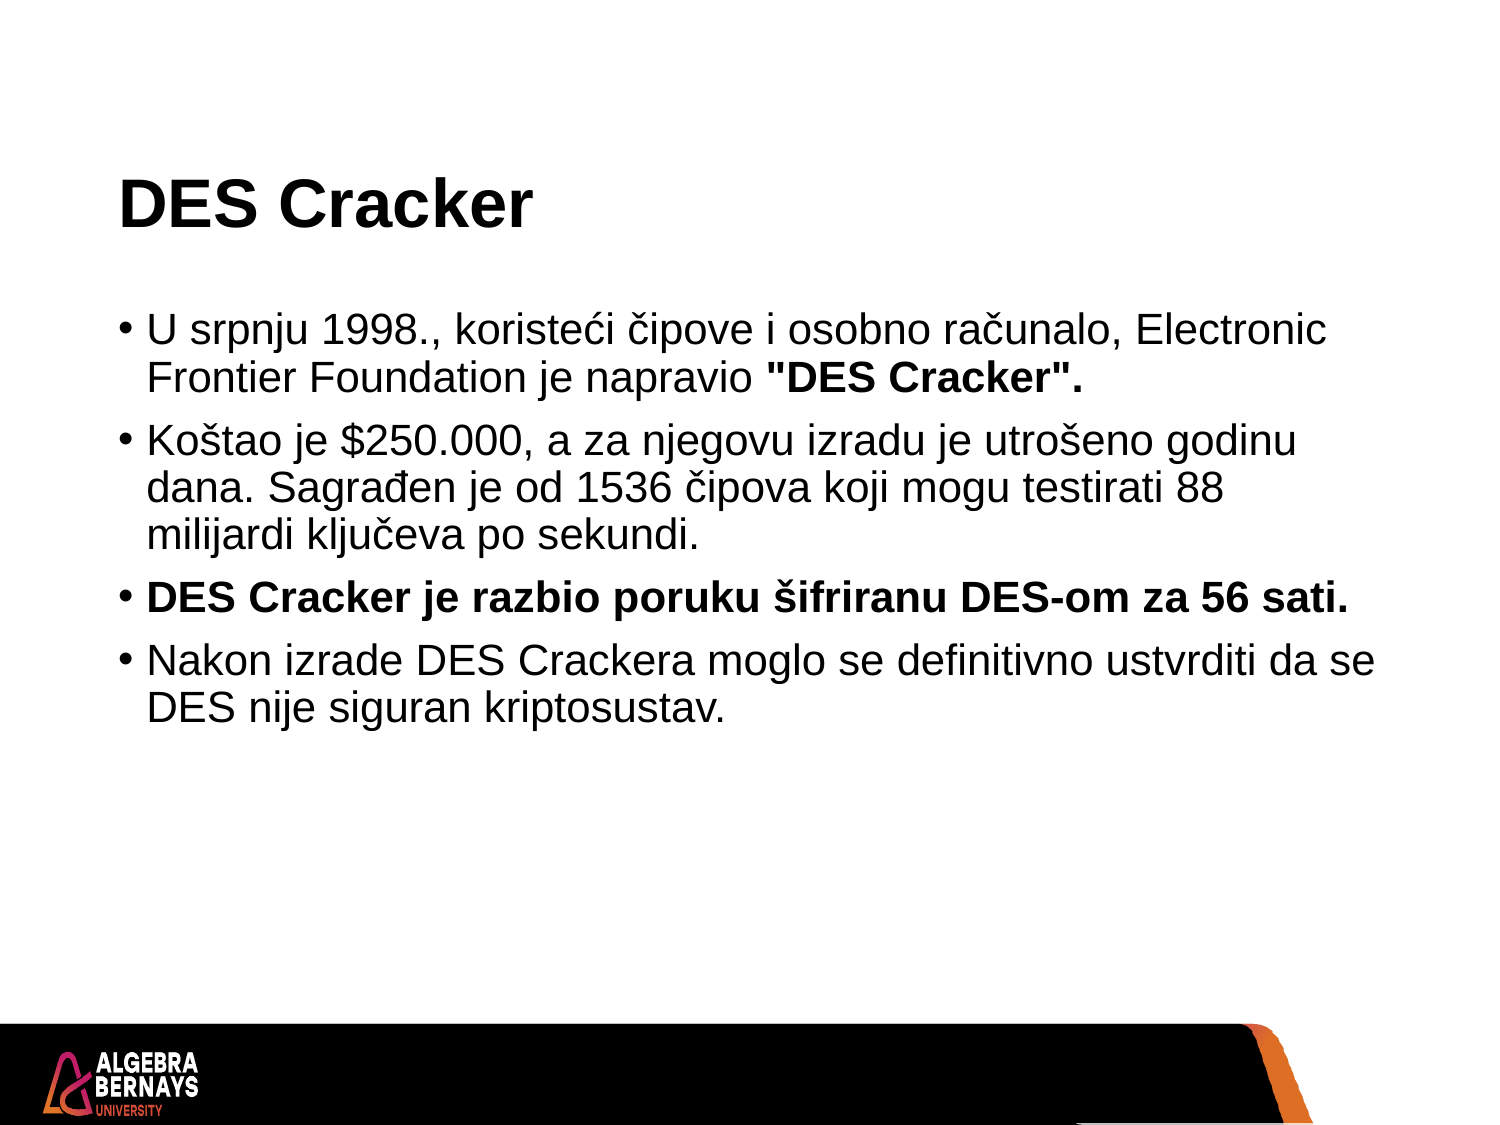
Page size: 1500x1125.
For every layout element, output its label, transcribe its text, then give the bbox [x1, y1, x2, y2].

title DES Cracker [103, 59, 1397, 278]
list U srpnju 1998., koristeći čipove i osobno računalo, Electronic Frontier Foundation je napravio "DES Cracker". Koštao je $250.000, a za njegovu izradu je utrošeno godinu dana. Sagrađen je od 1536 čipova koji mogu testirati 88 milijardi ključeva po sekundi. DES Cracker je razbio poruku šifriranu DES-om za 56 sati. Nakon izrade DES Crackera moglo se definitivno ustvrditi da se DES nije siguran kriptosustav. [103, 299, 1397, 1014]
picture [0, 1023, 1468, 1125]
